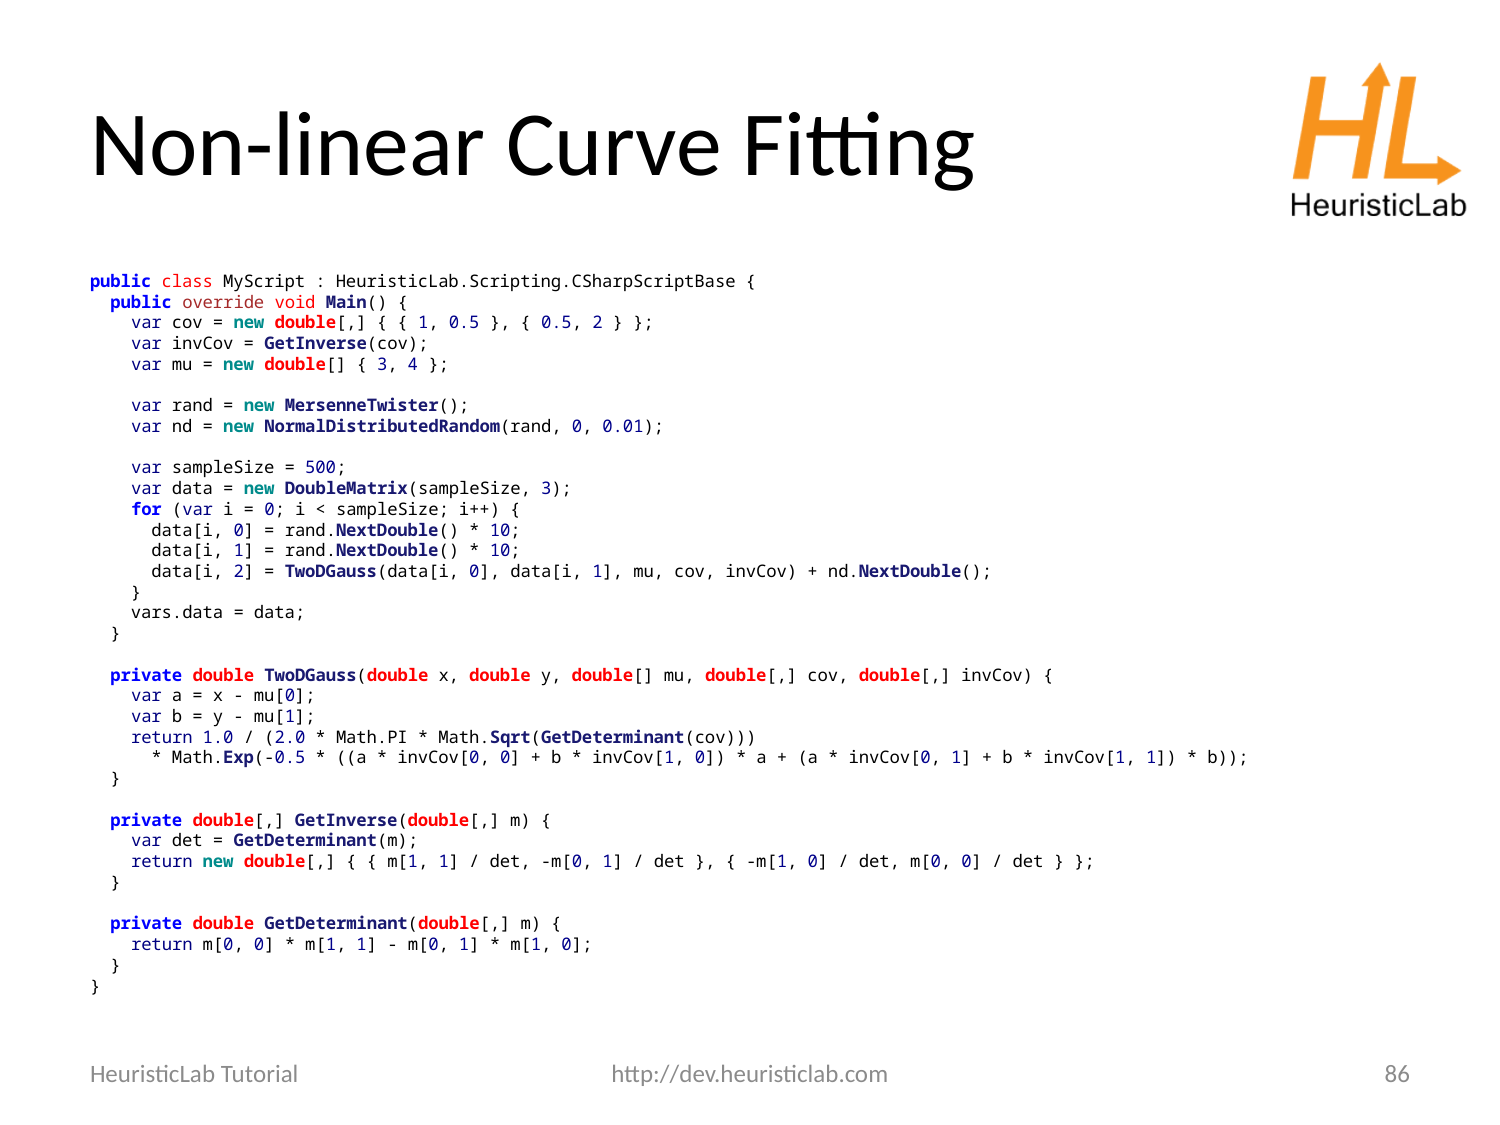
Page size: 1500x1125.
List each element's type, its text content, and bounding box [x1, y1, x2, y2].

slide_number 86 [1074, 1042, 1425, 1103]
picture [1281, 27, 1474, 244]
slide_number HeuristicLab Tutorial [75, 1042, 425, 1103]
title Non-linear Curve Fitting [75, 45, 1282, 233]
list public class MyScript : HeuristicLab.Scripting.CSharpScriptBase { public override void Main() { var cov = new double[,] { { 1, 0.5 }, { 0.5, 2 } }; var invCov = GetInverse(cov); var mu = new double[] { 3, 4 }; var rand = new MersenneTwister(); var nd = new NormalDistributedRandom(rand, 0, 0.01); var sampleSize = 500; var data = new DoubleMatrix(sampleSize, 3); for (var i = 0; i < sampleSize; i++) { data[i, 0] = rand.NextDouble() * 10; data[i, 1] = rand.NextDouble() * 10; data[i, 2] = TwoDGauss(data[i, 0], data[i, 1], mu, cov, invCov) + nd.NextDouble(); } vars.data = data; } private double TwoDGauss(double x, double y, double[] mu, double[,] cov, double[,] invCov) { var a = x - mu[0]; var b = y - mu[1]; return 1.0 / (2.0 * Math.PI * Math.Sqrt(GetDeterminant(cov))) * Math.Exp(-0.5 * ((a * invCov[0, 0] + b * invCov[1, 0]) * a + (a * invCov[0, 1] + b * invCov[1, 1]) * b)); } private double[,] GetInverse(double[,] m) { var det = GetDeterminant(m); return new double[,] { { m[1, 1] / det, -m[0, 1] / det }, { -m[1, 0] / det, m[0, 0] / det } }; } private double GetDeterminant(double[,] m) { return m[0, 0] * m[1, 1] - m[0, 1] * m[1, 0]; } } [75, 262, 1425, 1005]
footer http://dev.heuristiclab.com [512, 1042, 988, 1103]
